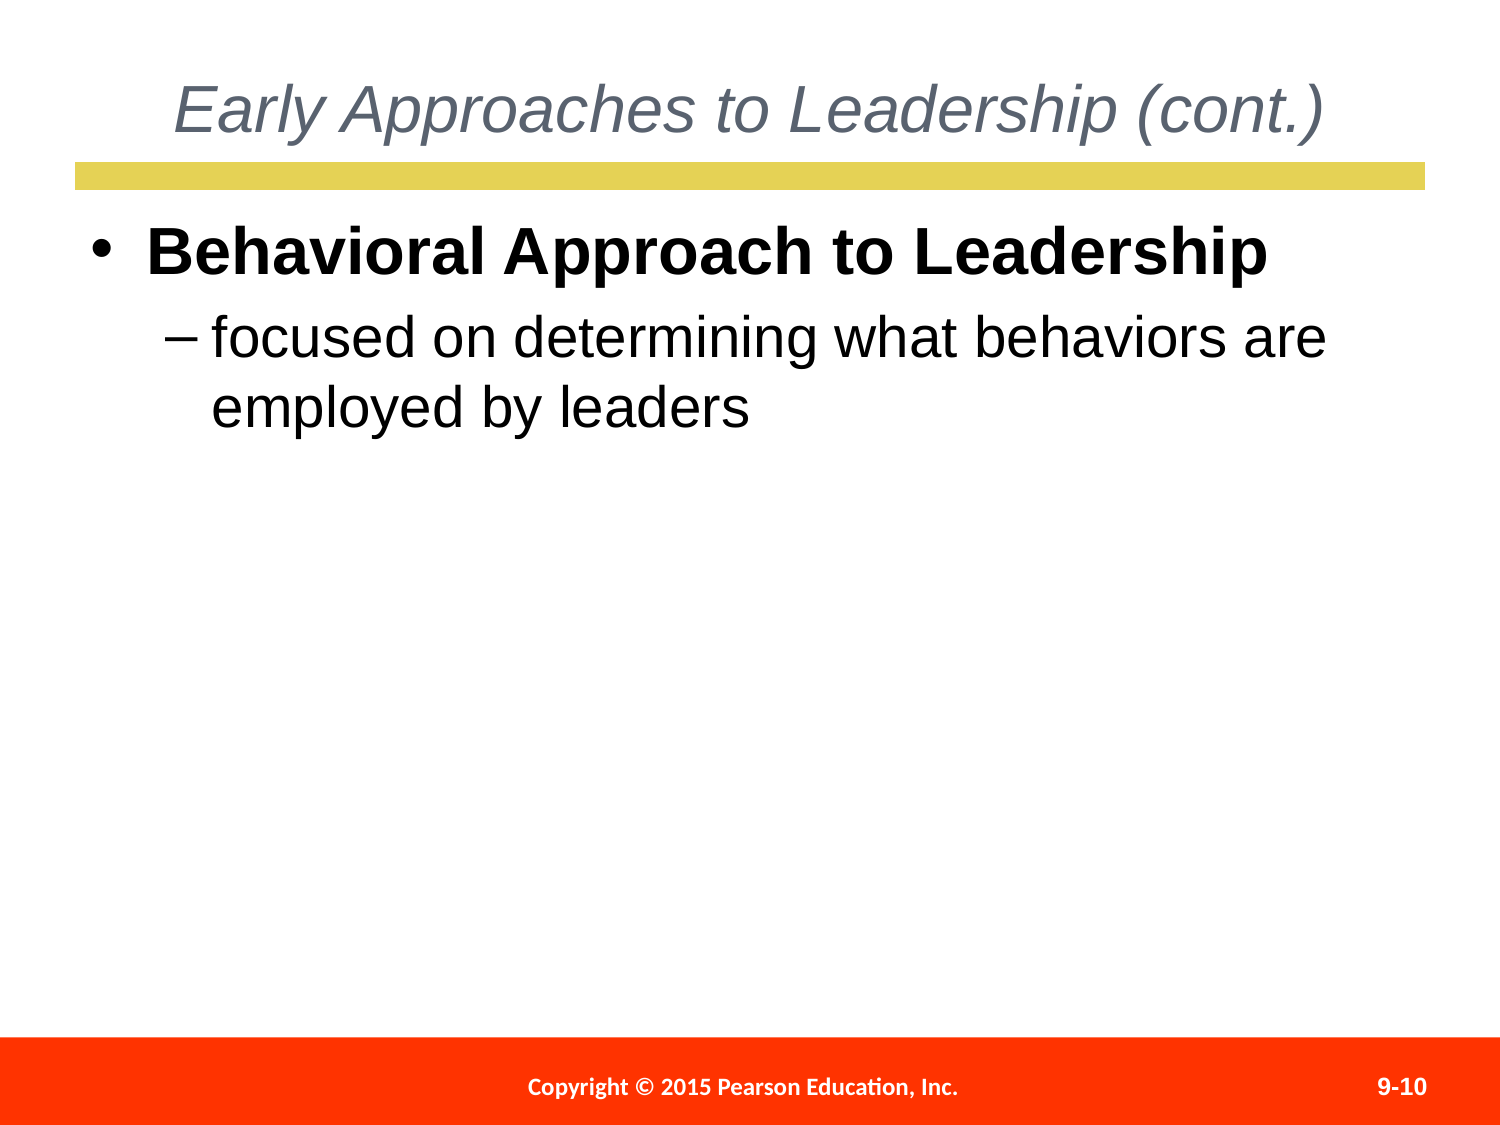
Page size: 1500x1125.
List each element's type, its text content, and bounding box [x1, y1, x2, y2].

title Early Approaches to Leadership (cont.) [74, 12, 1426, 199]
list Behavioral Approach to Leadership focused on determining what behaviors are employed by leaders [74, 199, 1426, 1006]
